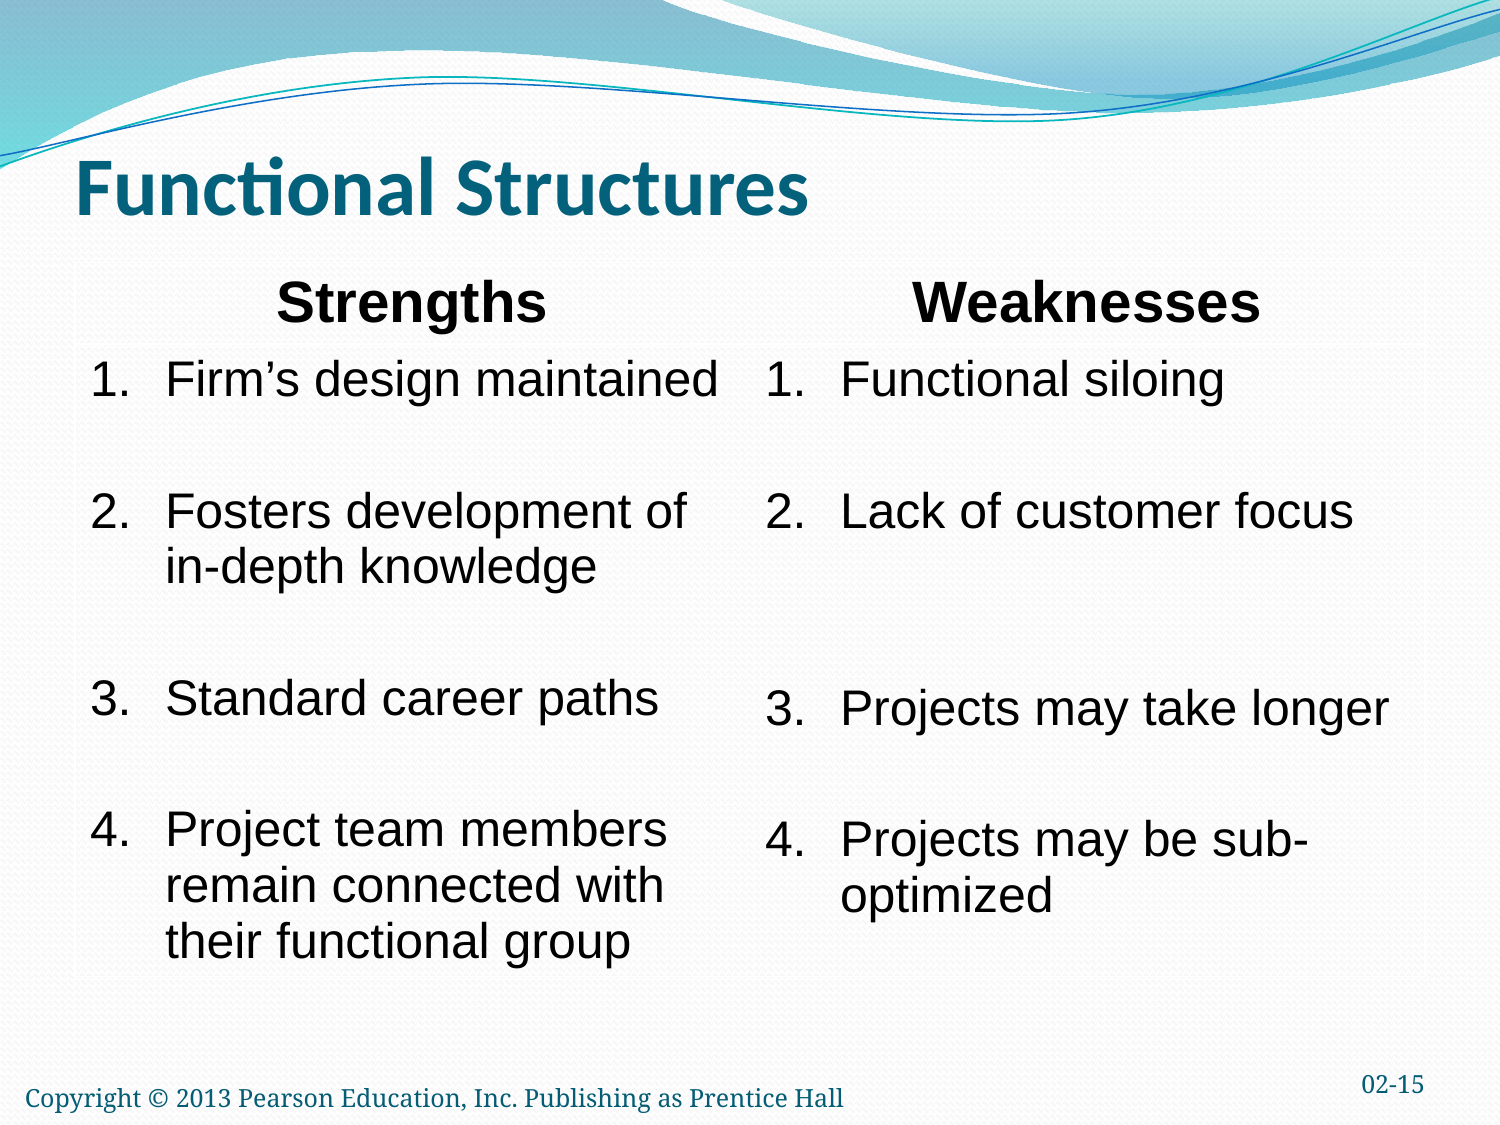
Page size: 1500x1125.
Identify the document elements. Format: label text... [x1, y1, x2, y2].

slide_number 02-15 [1299, 1042, 1425, 1103]
table_cell Functional siloing Lack of customer focus Projects may take longer Projects may be sub-optimized [750, 345, 1424, 976]
title Functional Structures [74, 44, 1463, 233]
table_header Strengths [76, 263, 750, 343]
table_header Weaknesses [750, 263, 1424, 343]
table_cell Firm’s design maintained Fosters development of in-depth knowledge Standard career paths Project team members remain connected with their functional group [76, 345, 750, 976]
